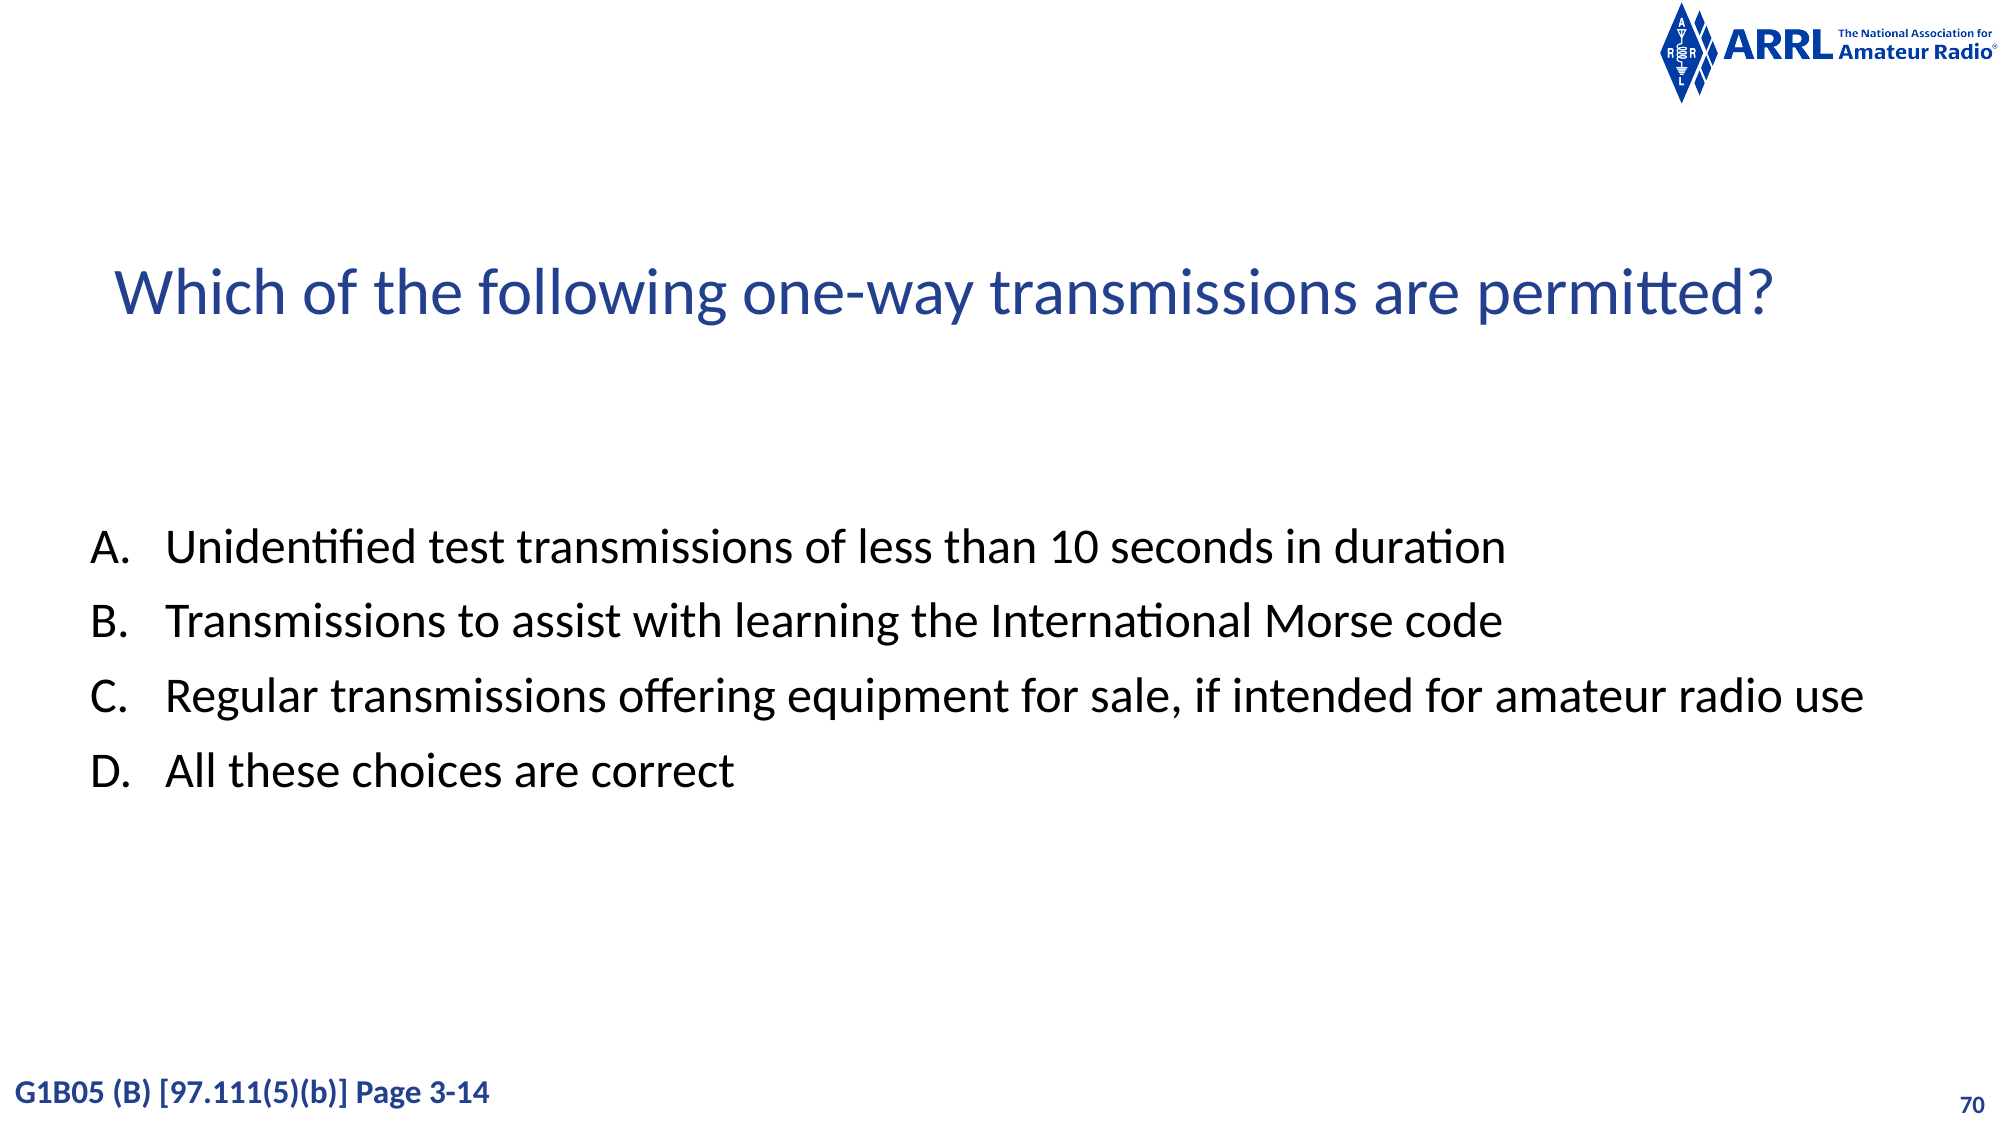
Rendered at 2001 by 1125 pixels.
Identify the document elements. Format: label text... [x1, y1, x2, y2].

title Which of the following one-way transmissions are permitted? [99, 249, 1900, 388]
text_box 70 [1899, 1081, 2000, 1125]
list Unidentified test transmissions of less than 10 seconds in duration Transmissions to assist with learning the International Morse code Regular transmissions offering equipment for sale, if intended for amateur radio use All these choices are correct [75, 512, 1938, 1005]
picture [1658, 0, 1999, 106]
text_box G1B05 (B) [97.111(5)(b)] Page 3-14 [0, 1062, 1313, 1118]
